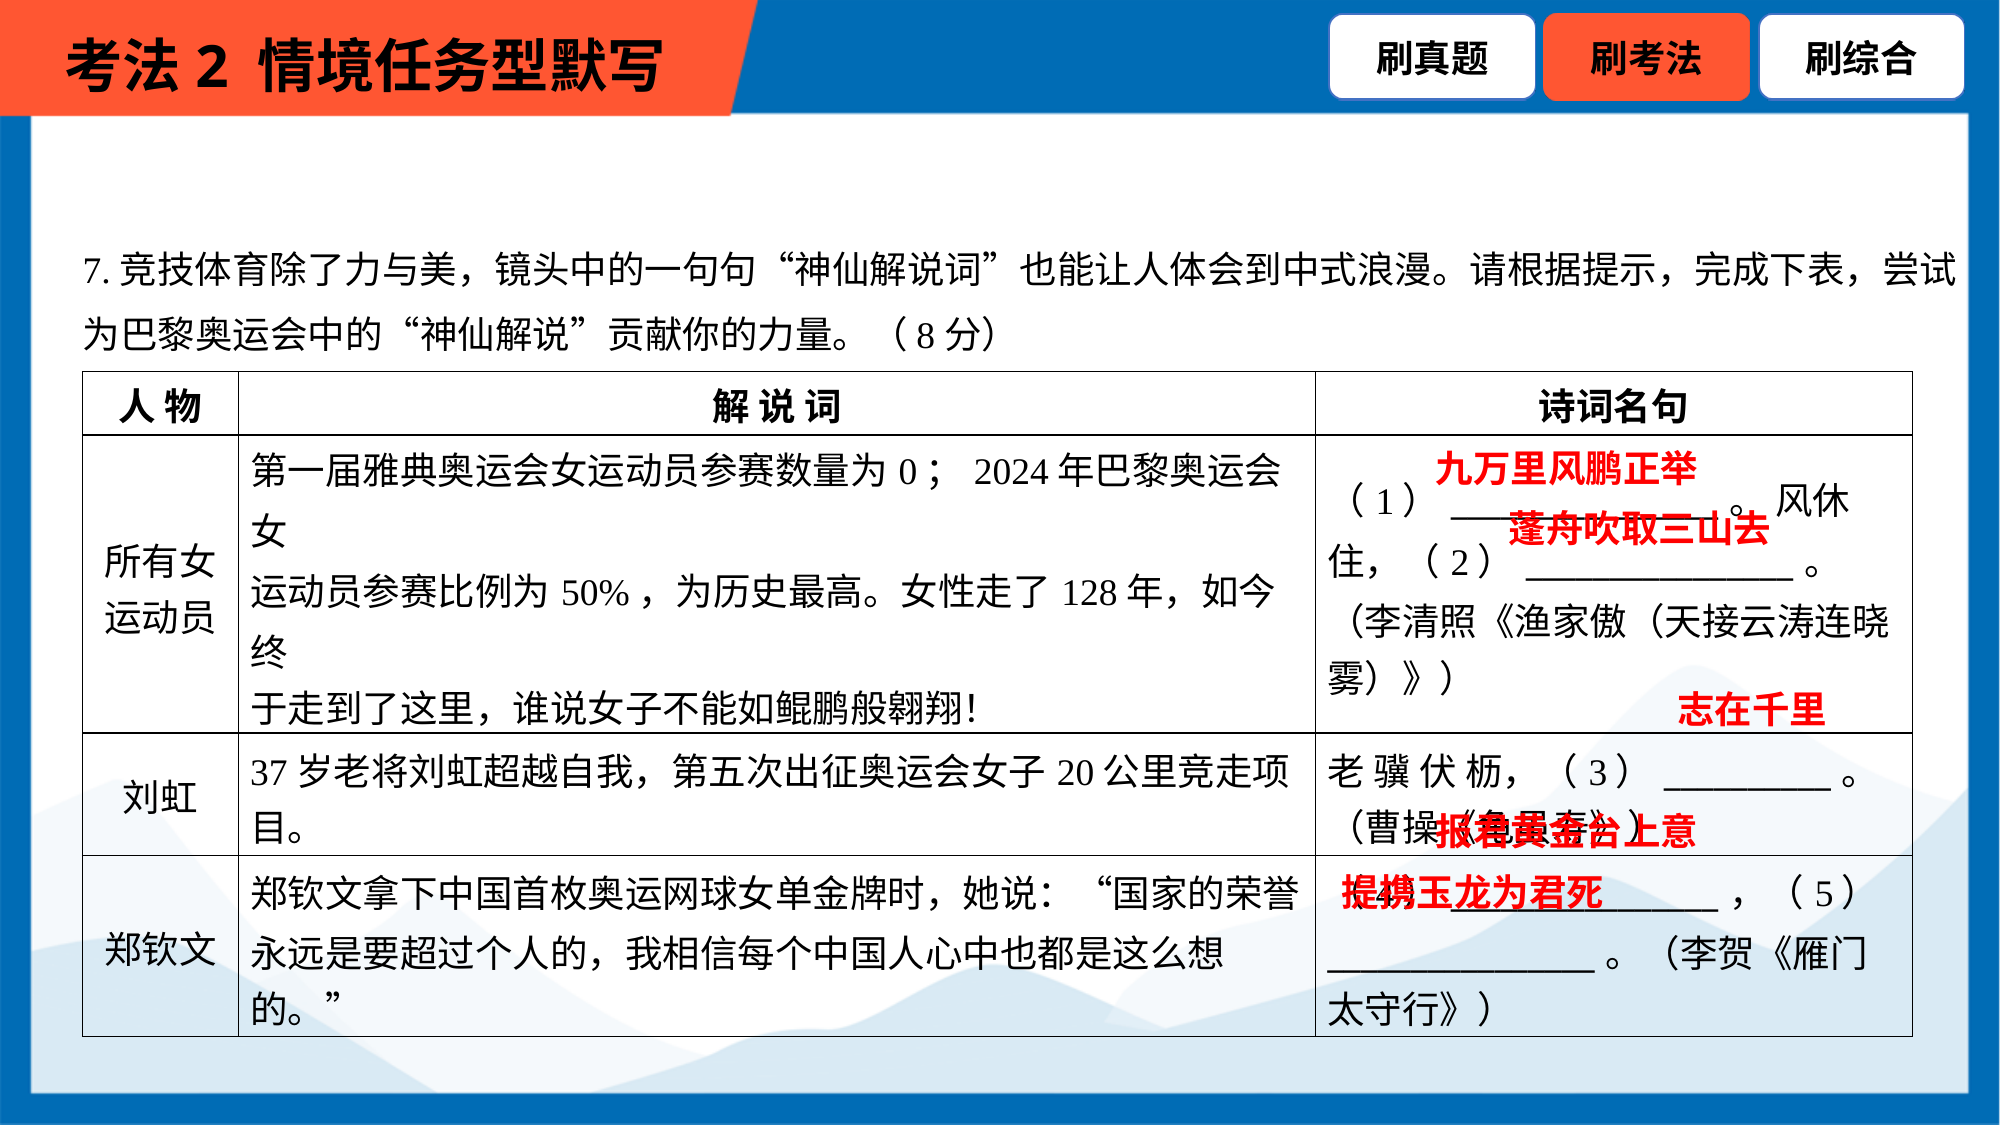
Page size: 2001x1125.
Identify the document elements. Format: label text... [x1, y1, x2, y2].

table_header 人 物 [83, 372, 238, 434]
table_cell 37岁老将刘虹超越自我，第五次出征奥运会女子20公里竞走项 目。 [239, 734, 1315, 855]
table_cell 郑钦文拿下中国首枚奥运网球女单金牌时，她说：“国家的荣誉 永远是要超过个人的，我相信每个中国人心中也都是这么想 的。” [239, 856, 1315, 1036]
table_cell （4）________________，（5） ________________。（李贺《雁门 太守行》） [1316, 856, 1912, 1036]
text_box 提携玉龙为君死 [1328, 857, 1618, 909]
table_cell 刘虹 [83, 734, 238, 855]
table_cell 所有女 运动员 [83, 436, 238, 732]
table_cell 第一届雅典奥运会女运动员参赛数量为0；2024年巴黎奥运会女 运动员参赛比例为50%，为历史最高。女性走了128年，如今终 于走到了这里，谁说女子不能如鲲鹏般翱翔！ [239, 436, 1315, 732]
text_box 志在千里 [1663, 675, 1841, 728]
table_header 诗词名句 [1316, 372, 1912, 434]
table_cell （1）________________。 风休 住，（2）________________。 （李清照《渔家傲（天接云涛连晓 雾）》） [1316, 436, 1912, 732]
table_cell 郑钦文 [83, 856, 238, 1036]
text_box 报君黄金台上意 [1421, 796, 1712, 849]
text_box 九万里风鹏正举 [1421, 433, 1712, 486]
text_box 7.竞技体育除了力与美，镜头中的一句句“神仙解说词”也能让人体会到中式浪漫。请根据提示，完成下表，尝试 为巴黎奥运会中的“神仙解说”贡献你的力量。（8分） [82, 222, 1917, 350]
picture [0, 0, 2000, 1125]
text_box 蓬舟吹取三山去 [1494, 494, 1785, 547]
table_cell 老 骥 伏 枥，（3）__________。 （曹操《龟虽寿》） [1316, 734, 1912, 855]
table_header 解 说 词 [239, 372, 1315, 434]
